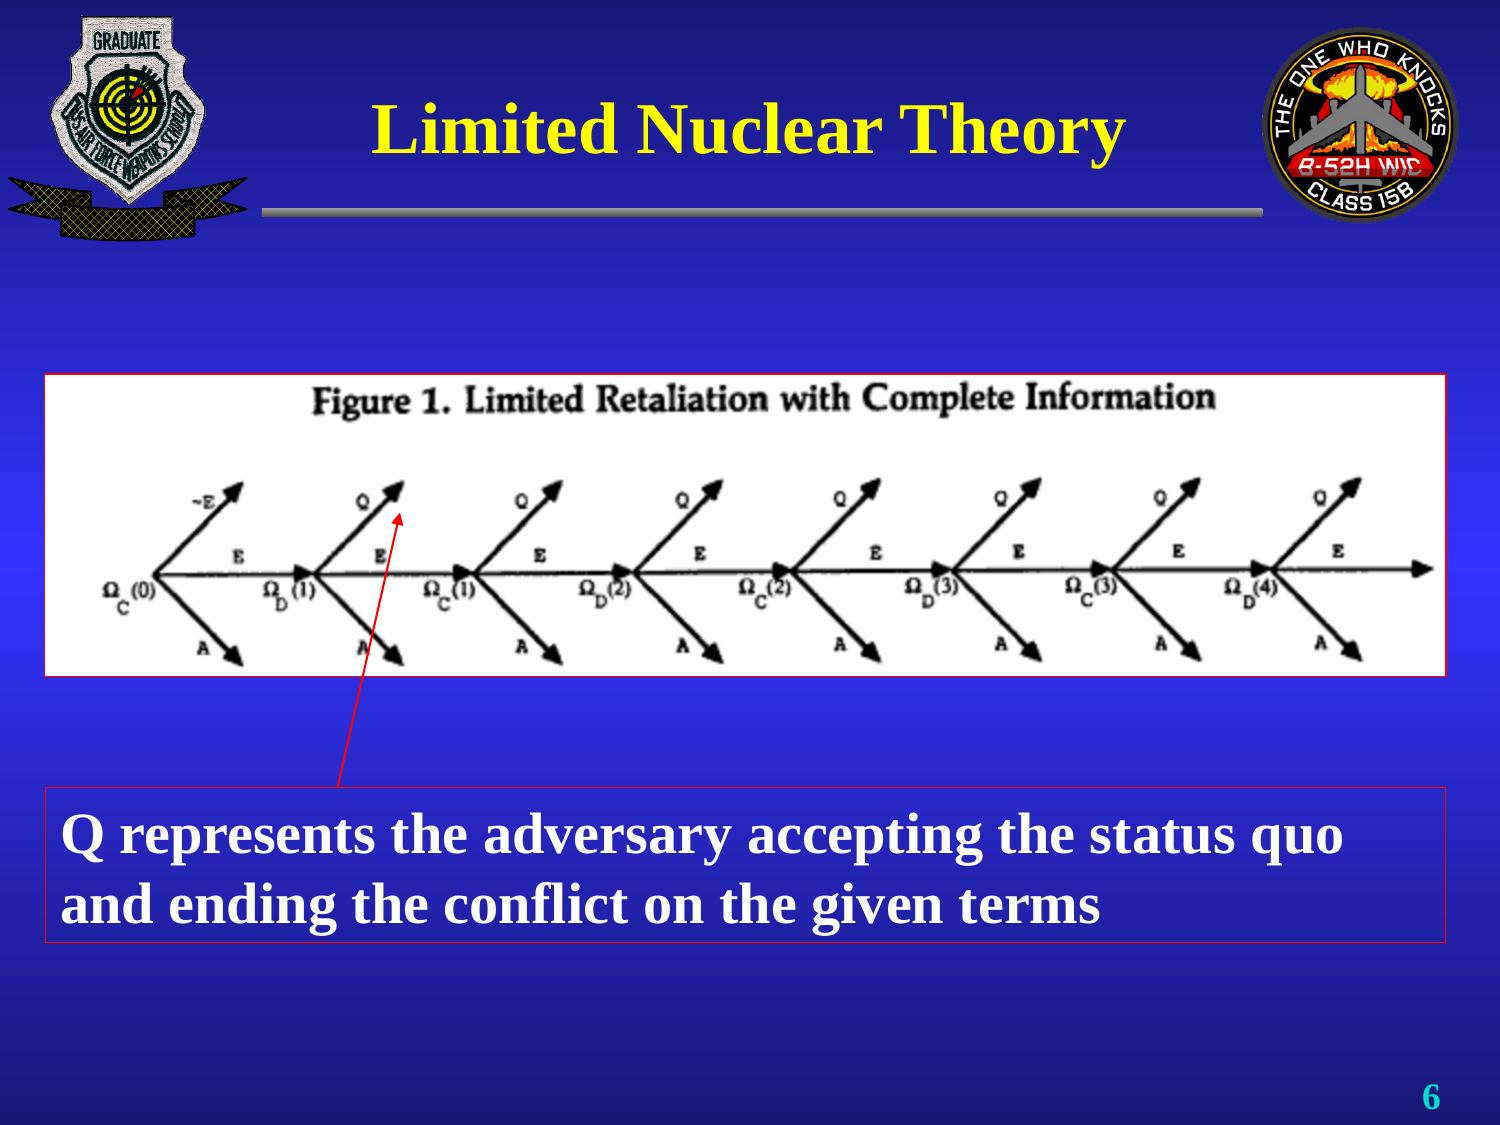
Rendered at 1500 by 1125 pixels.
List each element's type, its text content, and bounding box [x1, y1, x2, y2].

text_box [337, 512, 401, 788]
picture [44, 374, 1446, 676]
text_box Q represents the adversary accepting the status quo and ending the conflict on the given terms [45, 787, 1446, 943]
picture [47, 11, 209, 207]
picture [1262, 26, 1459, 224]
title Limited Nuclear Theory [255, 32, 1244, 221]
